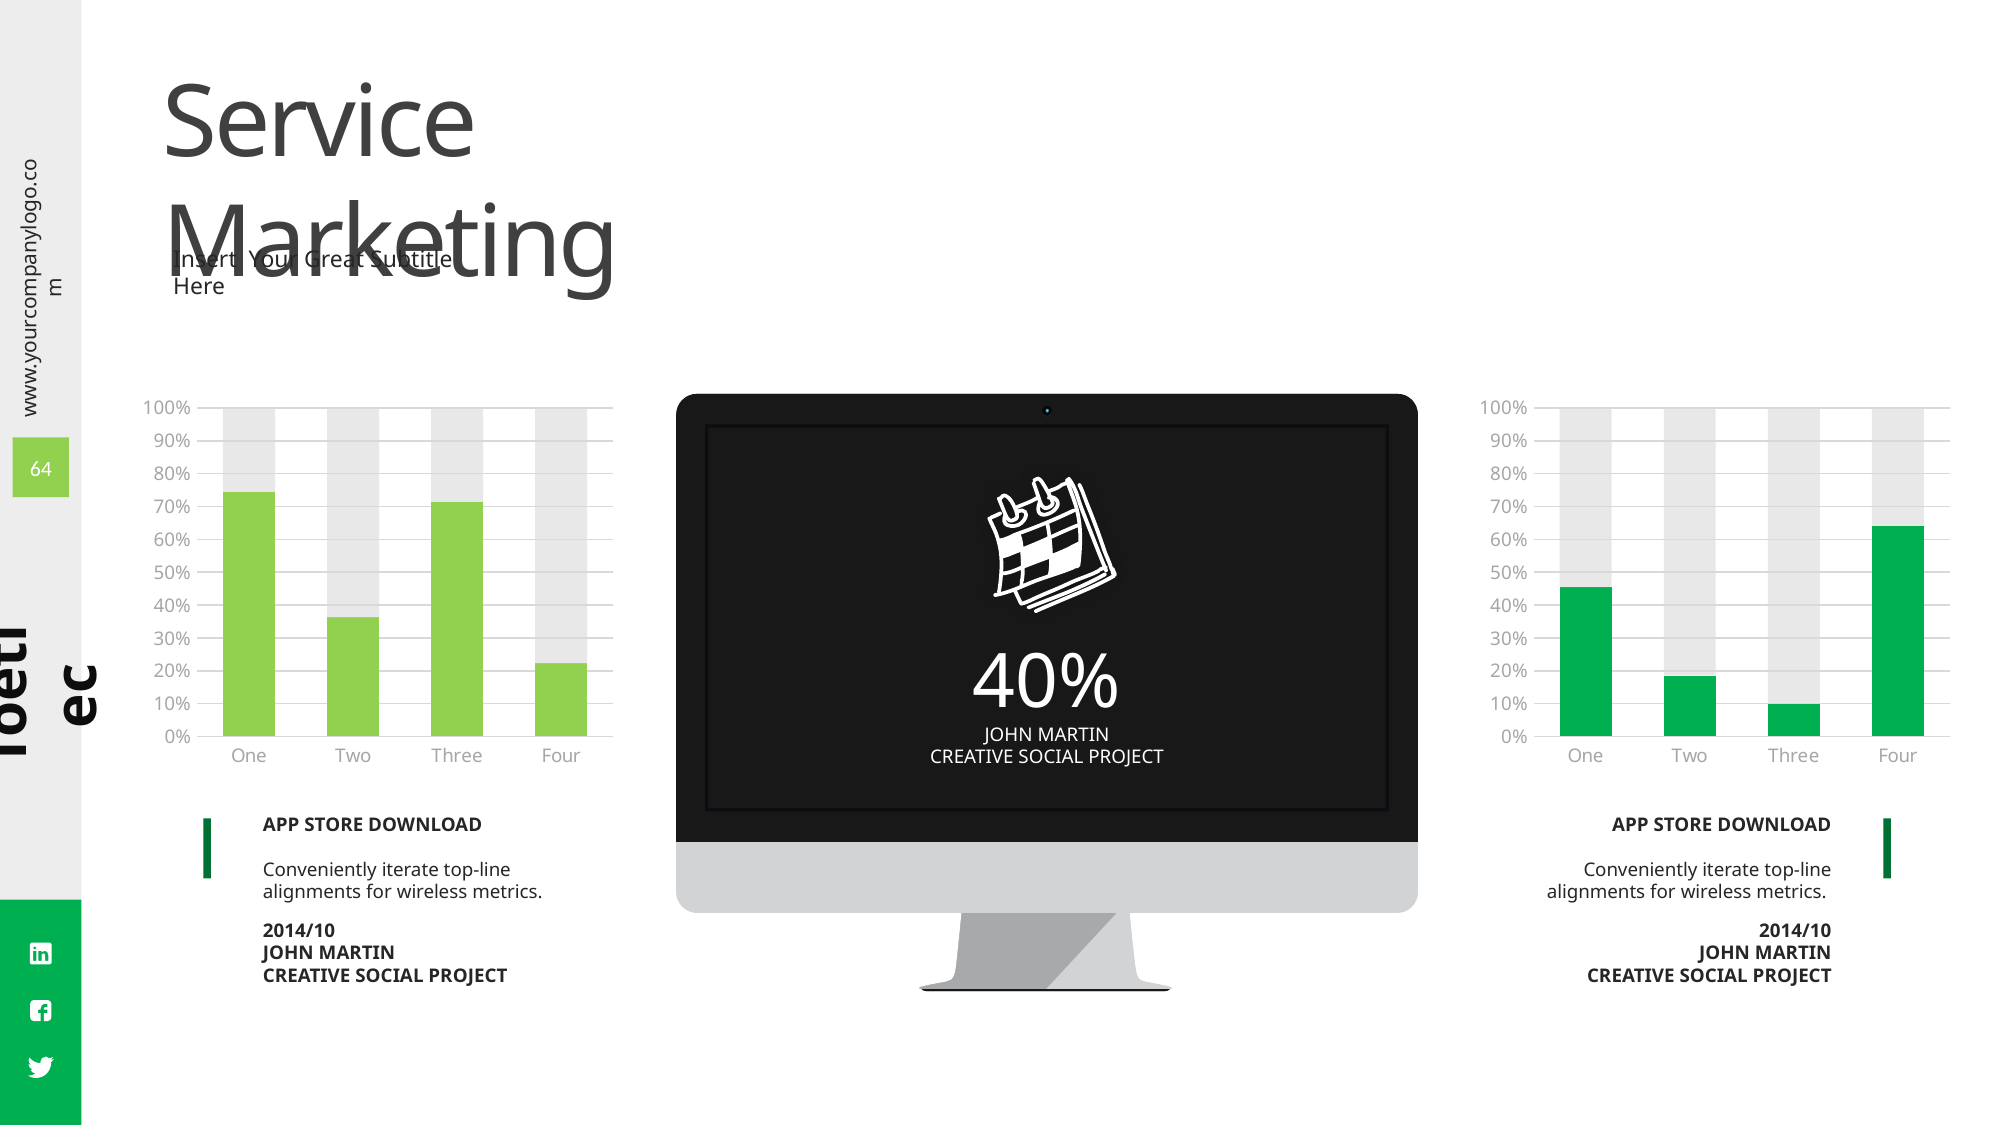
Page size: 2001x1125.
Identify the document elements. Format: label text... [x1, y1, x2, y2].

text_box APP STORE DOWNLOAD Conveniently iterate top-line alignments for wireless metrics. [1530, 804, 1847, 910]
picture [708, 425, 1390, 809]
text_box Insert Your Great Subtitle Here [158, 237, 512, 307]
text_box APP STORE DOWNLOAD Conveniently iterate top-line alignments for wireless metrics. [248, 804, 564, 910]
slide_number 64 [12, 437, 69, 498]
chart [132, 386, 624, 777]
text_box 2014/10 JOHN MARTIN CREATIVE SOCIAL PROJECT [1530, 911, 1847, 994]
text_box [676, 393, 1418, 992]
text_box [1882, 817, 1892, 879]
chart [1469, 386, 1960, 777]
text_box Service Marketing [147, 116, 677, 236]
text_box [202, 817, 212, 879]
text_box 2014/10 JOHN MARTIN CREATIVE SOCIAL PROJECT [248, 911, 564, 994]
